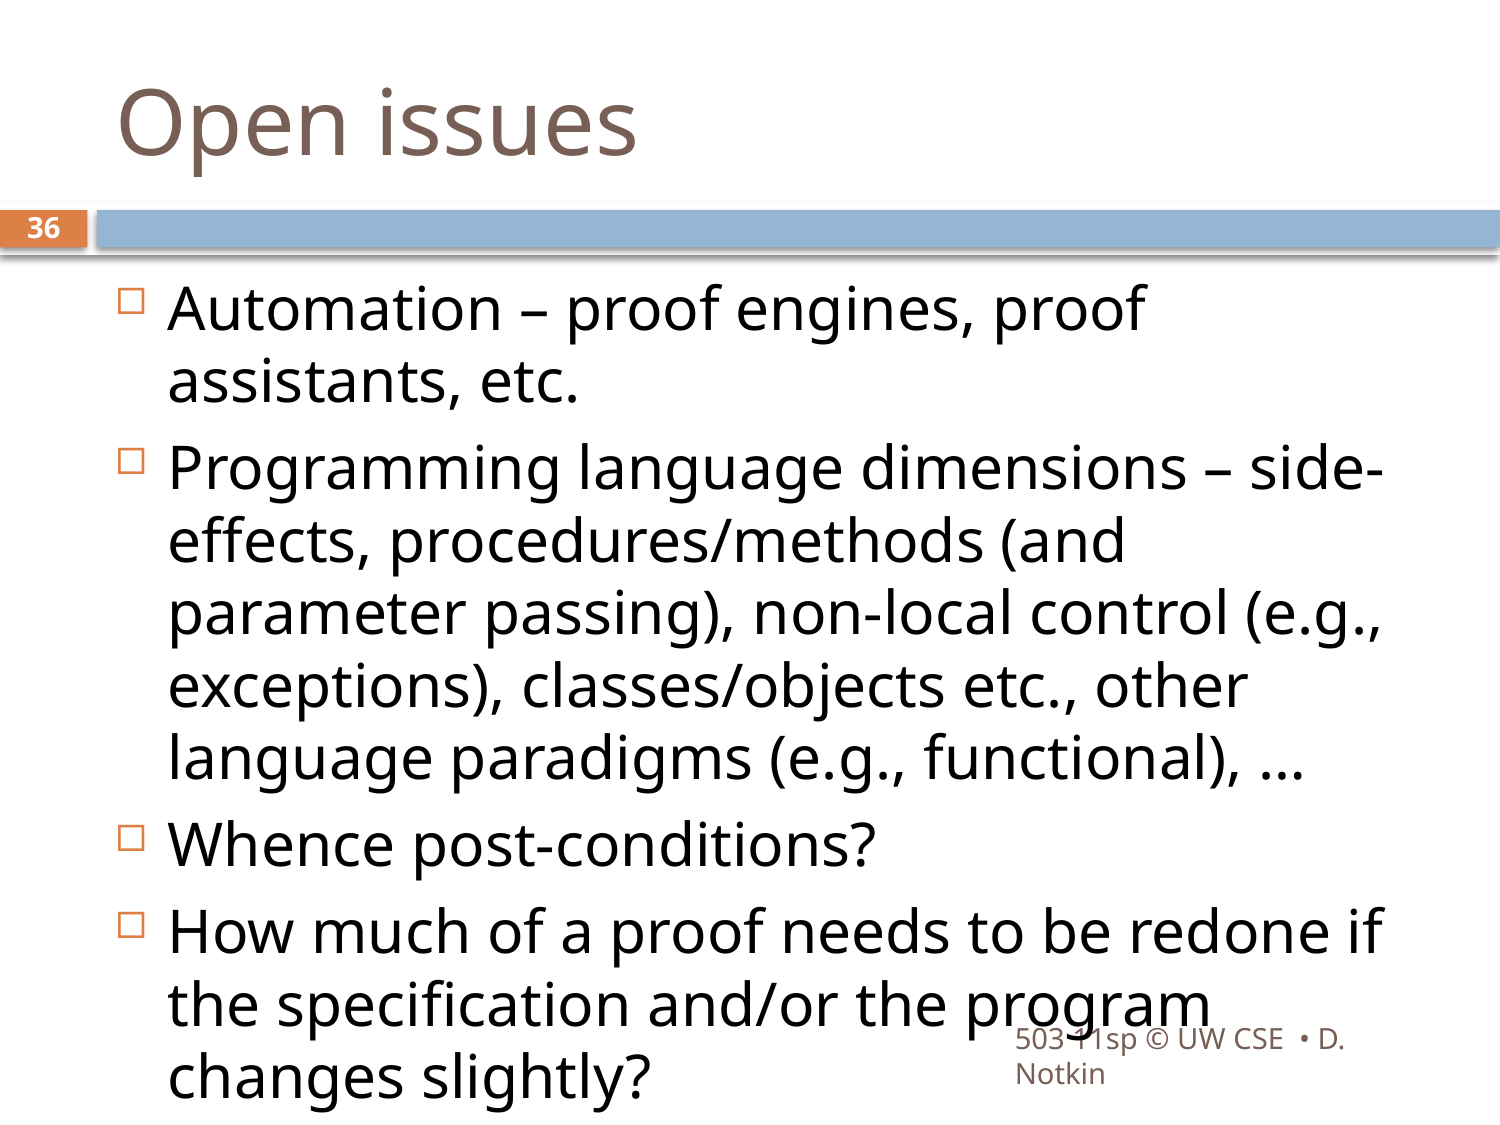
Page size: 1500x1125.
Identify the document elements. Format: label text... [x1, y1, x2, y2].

slide_number 503 11sp © UW CSE • D. Notkin [999, 1025, 1438, 1085]
slide_number 36 [0, 208, 88, 249]
list Automation – proof engines, proof assistants, etc. Programming language dimensions – side-effects, procedures/methods (and parameter passing), non-local control (e.g., exceptions), classes/objects etc., other language paradigms (e.g., functional), … Whence post-conditions? How much of a proof needs to be redone if the specification and/or the program changes slightly? … [100, 262, 1438, 1000]
title Open issues [100, 37, 1438, 200]
